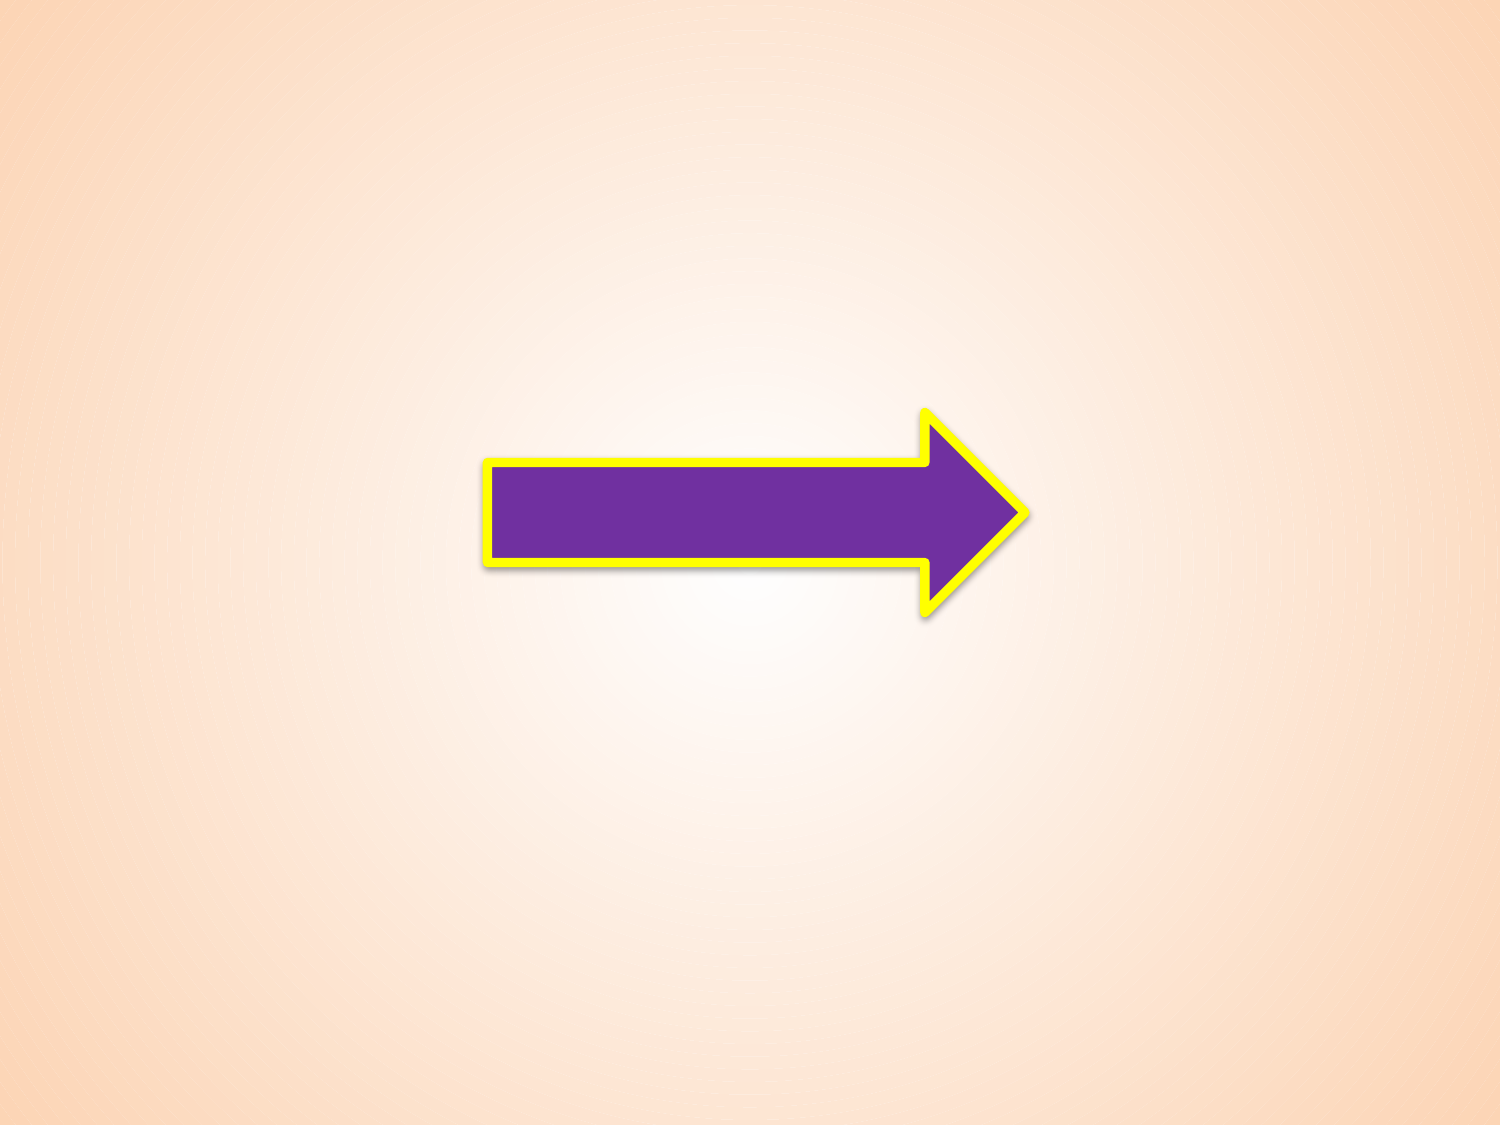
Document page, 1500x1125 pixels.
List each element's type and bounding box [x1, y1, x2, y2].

text_box [486, 411, 1026, 614]
